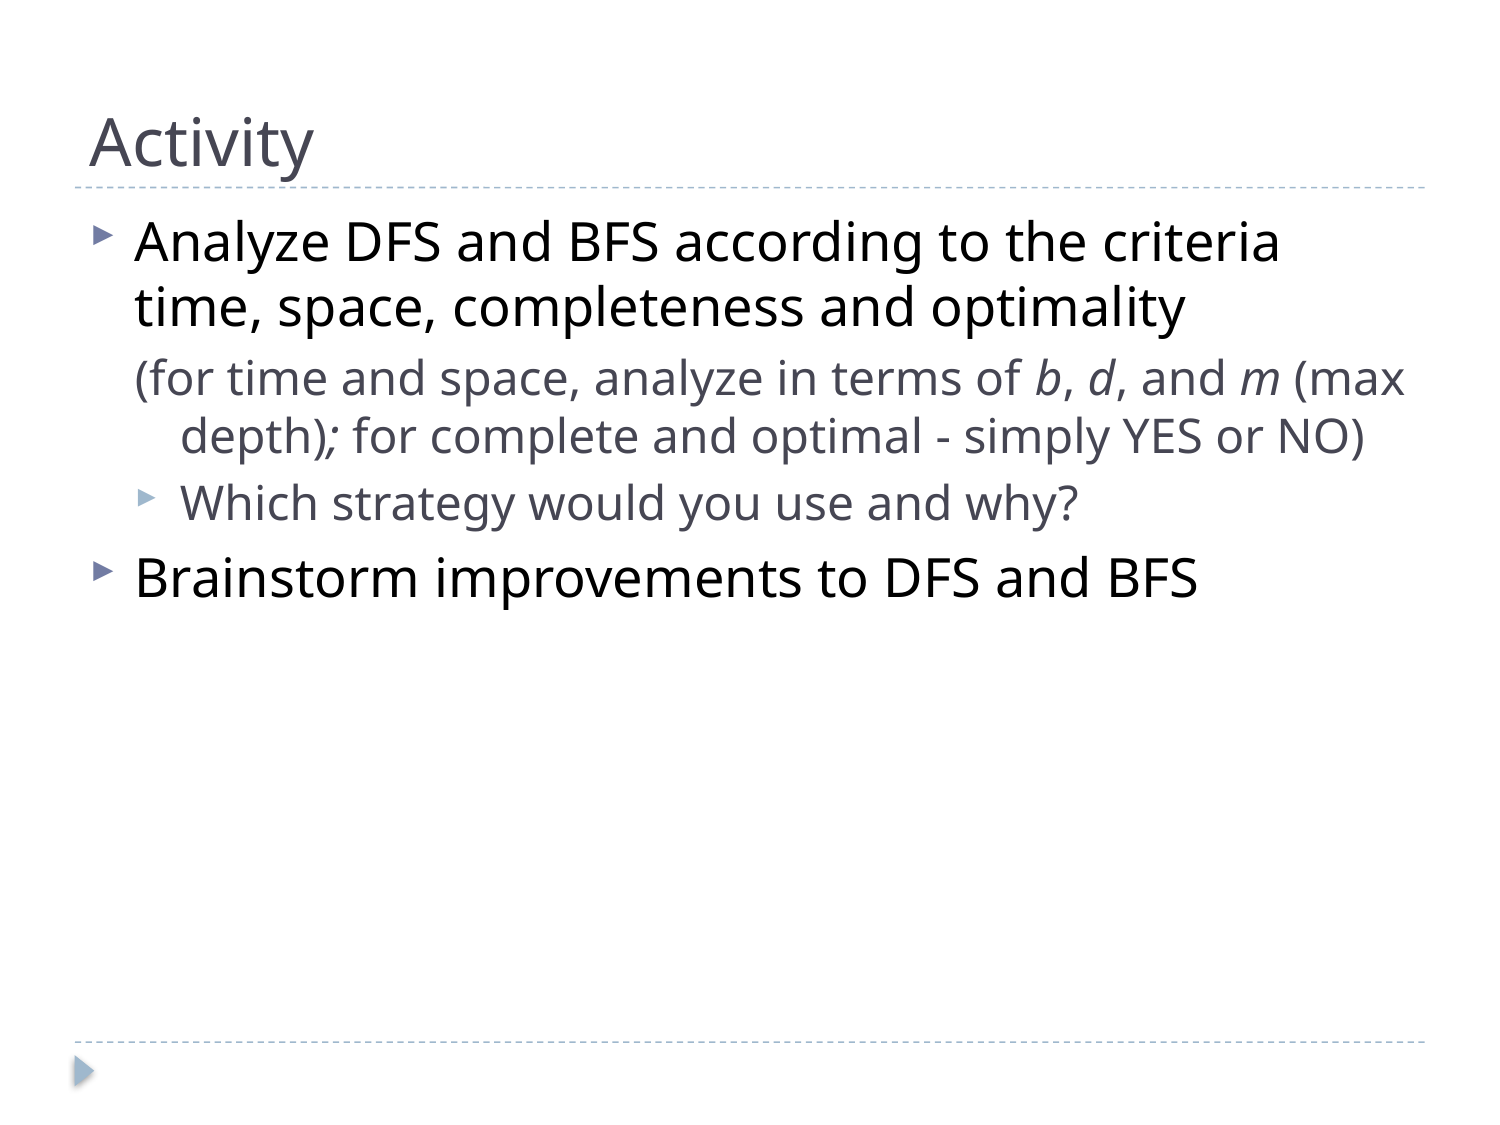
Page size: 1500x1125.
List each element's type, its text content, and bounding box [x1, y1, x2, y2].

list Analyze DFS and BFS according to the criteria time, space, completeness and optimality (for time and space, analyze in terms of b, d, and m (max depth); for complete and optimal - simply YES or NO) Which strategy would you use and why? Brainstorm improvements to DFS and BFS [75, 200, 1425, 1006]
title Activity [75, 24, 1425, 188]
